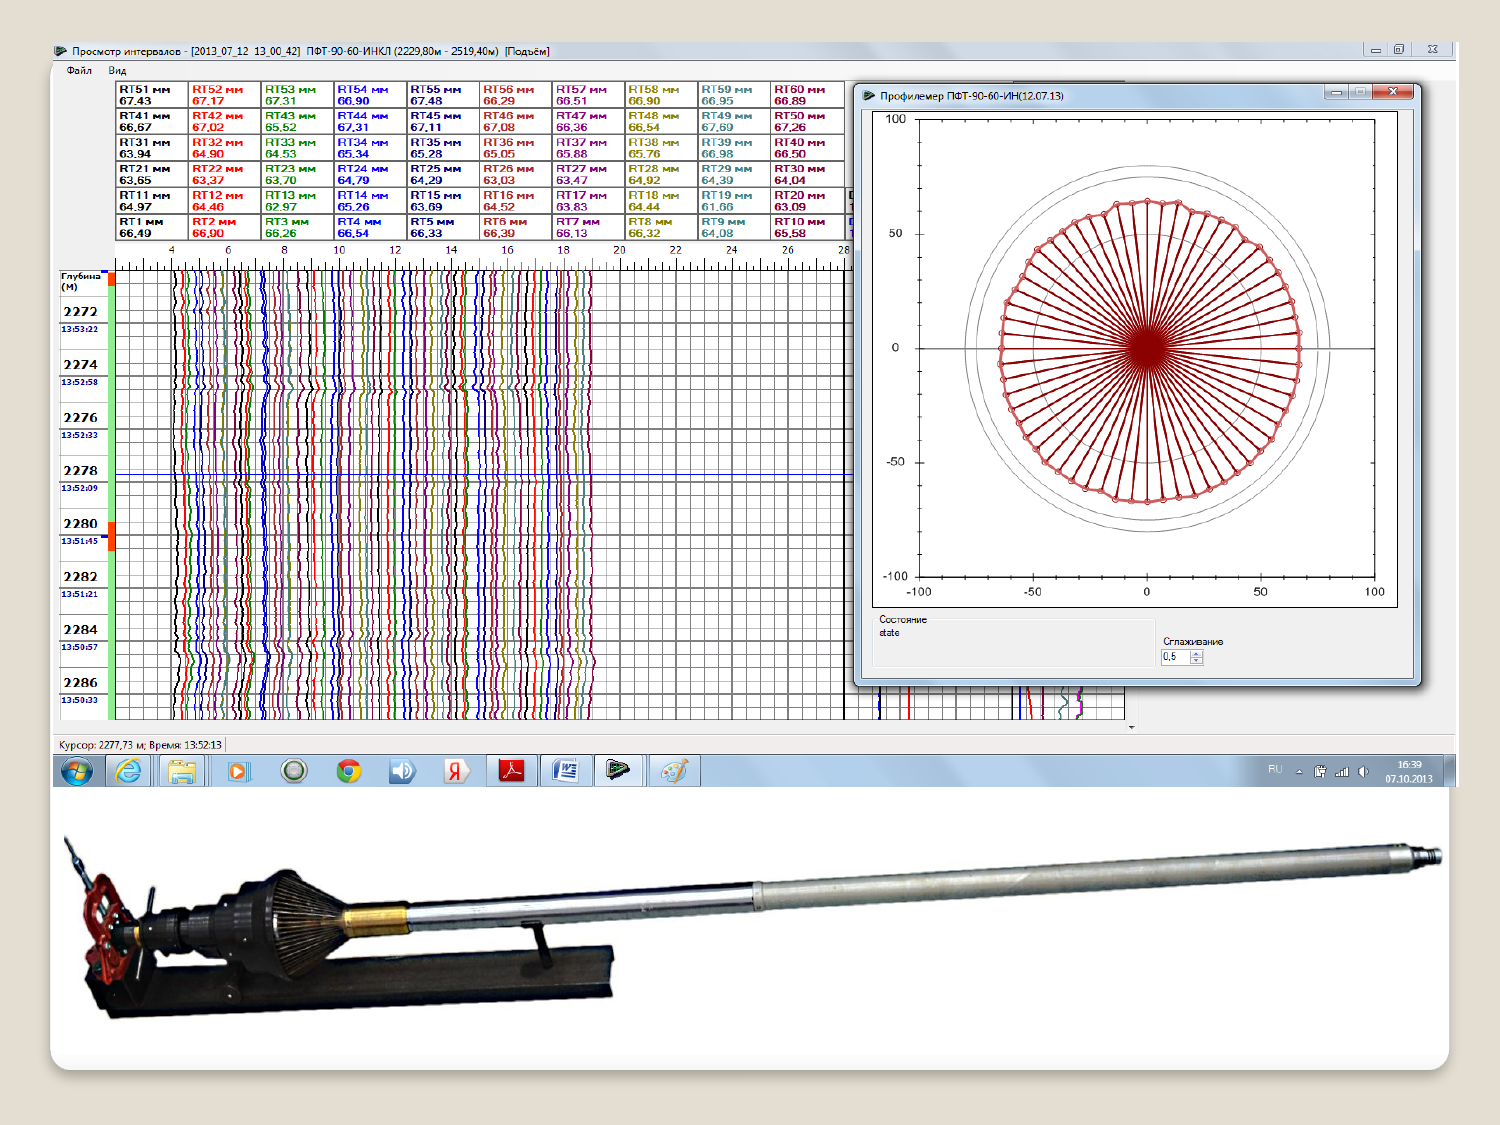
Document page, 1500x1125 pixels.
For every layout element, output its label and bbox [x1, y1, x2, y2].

picture [52, 42, 1459, 788]
picture [64, 810, 1448, 1049]
